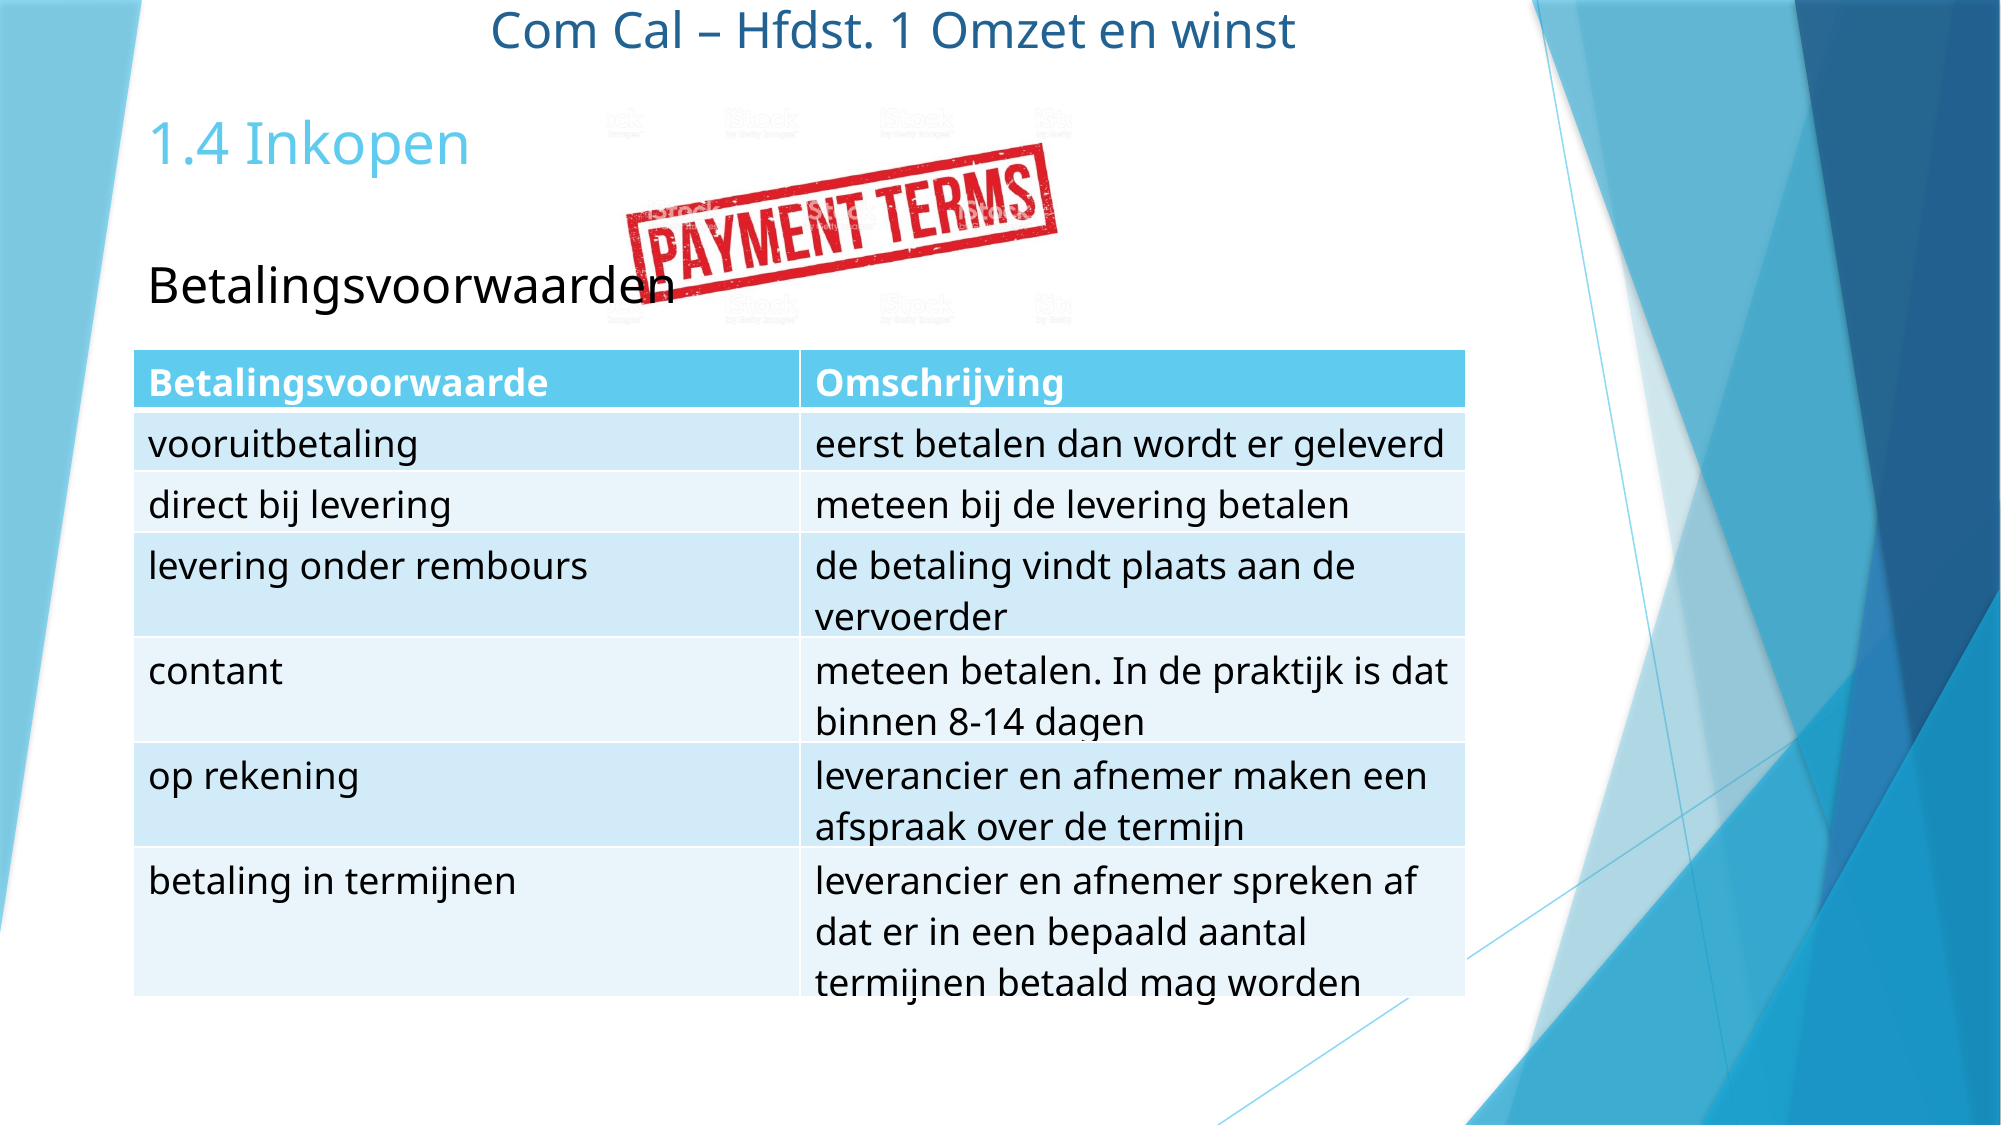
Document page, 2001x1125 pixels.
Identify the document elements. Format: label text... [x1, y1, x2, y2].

text_box 1.4 Inkopen [133, 99, 601, 184]
table_cell leverancier en afnemer maken een afspraak over de termijn [801, 743, 1465, 846]
table_header Betalingsvoorwaarde [134, 350, 799, 407]
table_cell eerst betalen dan wordt er geleverd [801, 413, 1465, 470]
table_cell direct bij levering [134, 472, 799, 531]
table_cell contant [134, 638, 799, 741]
table_cell levering onder rembours [134, 533, 799, 636]
table_cell de betaling vindt plaats aan de vervoerder [801, 533, 1465, 636]
table_cell meteen bij de levering betalen [801, 472, 1465, 531]
table_header Omschrijving [801, 350, 1465, 407]
table_cell meteen betalen. In de praktijk is dat binnen 8-14 dagen [801, 638, 1465, 741]
table_cell betaling in termijnen [134, 848, 799, 996]
text_box Betalingsvoorwaarden [133, 245, 601, 321]
text_box Com Cal – Hfdst. 1 Omzet en winst [9, 0, 1778, 66]
table_cell vooruitbetaling [134, 413, 799, 470]
picture [606, 73, 1073, 350]
table_cell op rekening [134, 743, 799, 846]
table_cell leverancier en afnemer spreken af dat er in een bepaald aantal termijnen betaald mag worden [801, 848, 1465, 996]
